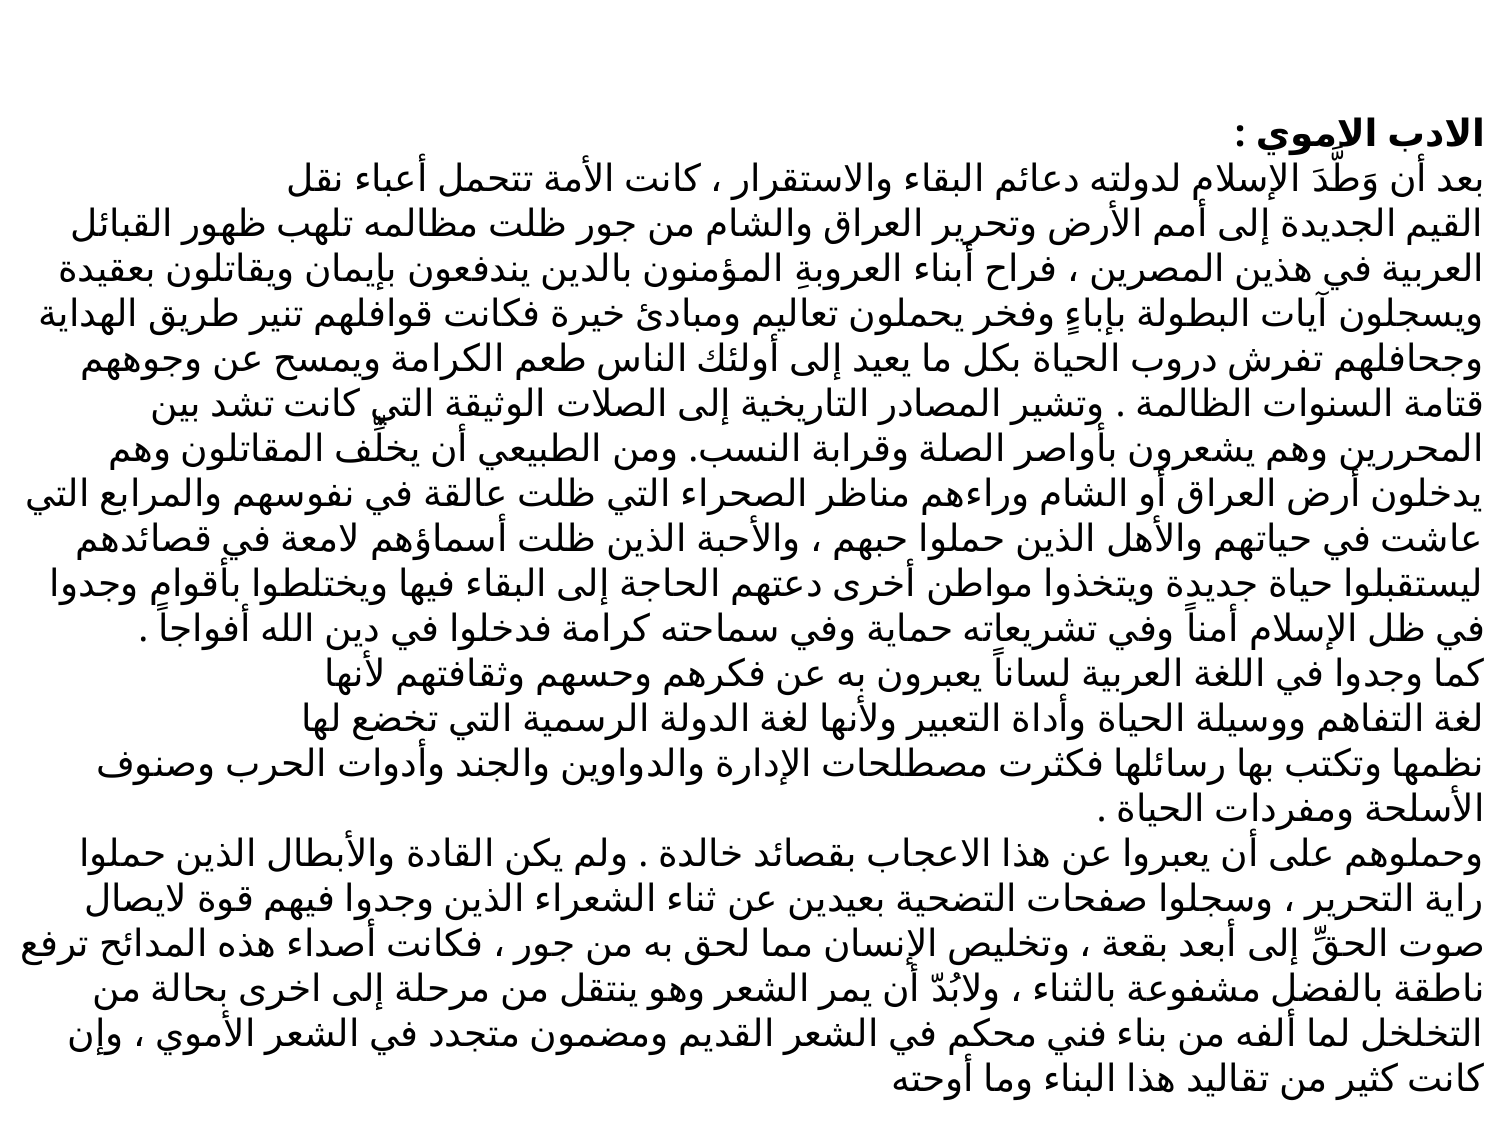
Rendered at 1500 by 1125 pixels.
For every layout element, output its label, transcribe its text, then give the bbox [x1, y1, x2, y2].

text_box الادب الاموي : بعد أن وَطَّدَ الإسلام لدولته دعائم البقاء والاستقرار ، كانت الأمة تتحمل أعباء نقل القيم الجديدة إلى أمم الأرض وتحرير العراق والشام من جور ظلت مظالمه تلهب ظهور القبائل العربية في هذين المصرين ، فراح أبناء العروبةِ المؤمنون بالدين يندفعون بإيمان ويقاتلون بعقيدة ويسجلون آيات البطولة بإباءٍ وفخر يحملون تعاليم ومبادئ خيرة فكانت قوافلهم تنير طريق الهداية وجحافلهم تفرش دروب الحياة بكل ما يعيد إلى أولئك الناس طعم الكرامة ويمسح عن وجوههم قتامة السنوات الظالمة . وتشير المصادر التاريخية إلى الصلات الوثيقة التي كانت تشد بين المحررين وهم يشعرون بأواصر الصلة وقرابة النسب. ومن الطبيعي أن يخلِّف المقاتلون وهم يدخلون أرض العراق أو الشام وراءهم مناظر الصحراء التي ظلت عالقة في نفوسهم والمرابع التي عاشت في حياتهم والأهل الذين حملوا حبهم ، والأحبة الذين ظلت أسماؤهم لامعة في قصائدهم ليستقبلوا حياة جديدة ويتخذوا مواطن أخرى دعتهم الحاجة إلى البقاء فيها ويختلطوا بأقوام وجدوا في ظل الإسلام أمناً وفي تشريعاته حماية وفي سماحته كرامة فدخلوا في دين الله أفواجاً . كما وجدوا في اللغة العربية لساناً يعبرون به عن فكرهم وحسهم وثقافتهم لأنها لغة التفاهم ووسيلة الحياة وأداة التعبير ولأنها لغة الدولة الرسمية التي تخضع لها نظمها وتكتب بها رسائلها فكثرت مصطلحات الإدارة والدواوين والجند وأدوات الحرب وصنوف الأسلحة ومفردات الحياة . وحملوهم على أن يعبروا عن هذا الاعجاب بقصائد خالدة . ولم يكن القادة والأبطال الذين حملوا راية التحرير ، وسجلوا صفحات التضحية بعيدين عن ثناء الشعراء الذين وجدوا فيهم قوة لايصال صوت الحقِّ إلى أبعد بقعة ، وتخليص الإنسان مما لحق به من جور ، فكانت أصداء هذه المدائح ترفع ناطقة بالفضل مشفوعة بالثناء ، ولابُدّ أن يمر الشعر وهو ينتقل من مرحلة إلى اخرى بحالة من التخلخل لما ألفه من بناء فني محكم في الشعر القديم ومضمون متجدد في الشعر الأموي ، وإن كانت كثير من تقاليد هذا البناء وما أوحته [0, 101, 1500, 1125]
